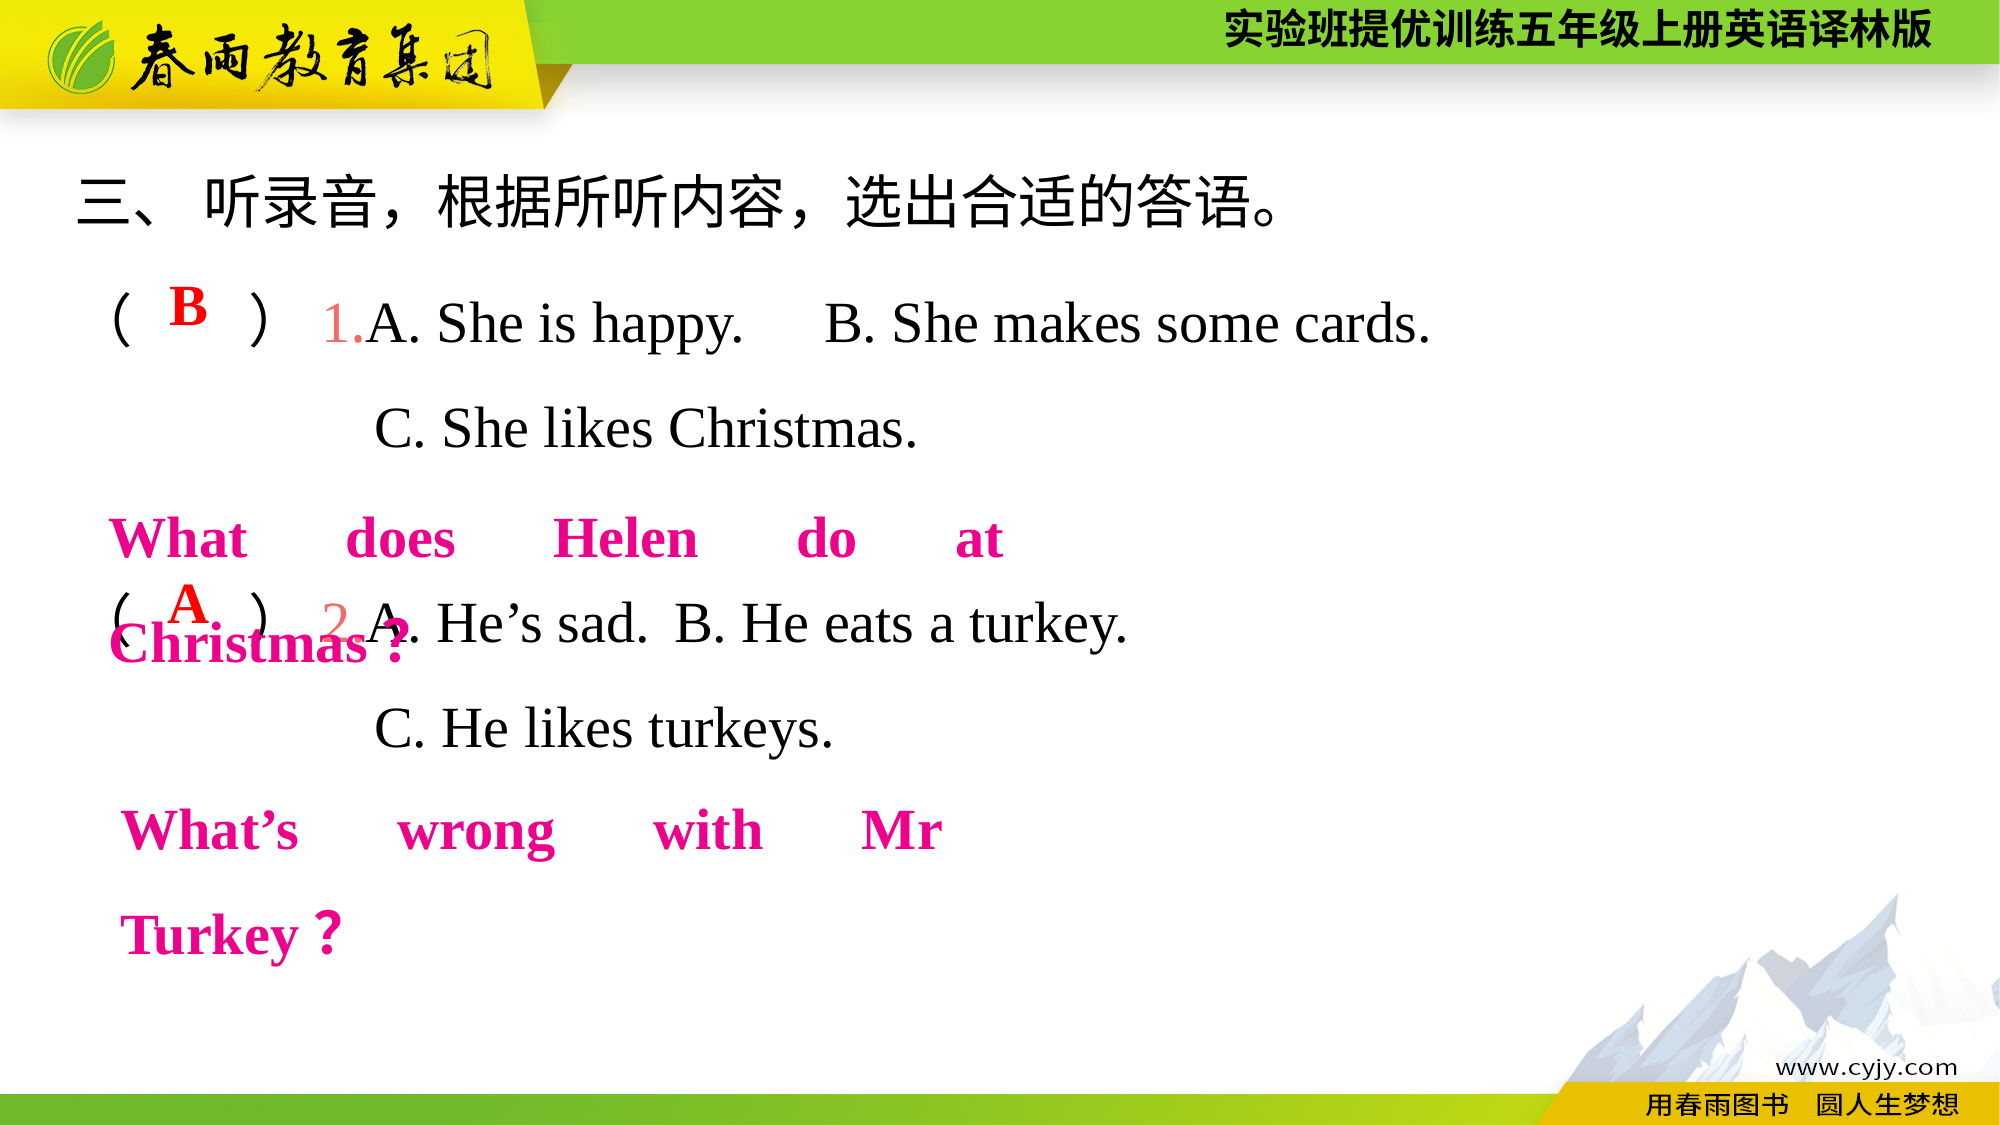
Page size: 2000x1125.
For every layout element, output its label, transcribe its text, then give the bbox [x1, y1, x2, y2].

picture [0, 0, 2000, 1125]
text_box What’s wrong with Mr Turkey？ [105, 748, 957, 869]
list 三、 听录音，根据所听内容，选出合适的答语。 [59, 122, 1944, 242]
text_box What does Helen do at Christmas？ [93, 456, 1020, 577]
text_box （ ）1.A. She is happy. B. She makes some cards. C. She likes Christmas. （ ）2.A. He’s sad. B. He eats a turkey. C. He likes turkeys. [59, 242, 1944, 767]
text_box B [154, 260, 224, 345]
text_box A [153, 558, 225, 643]
